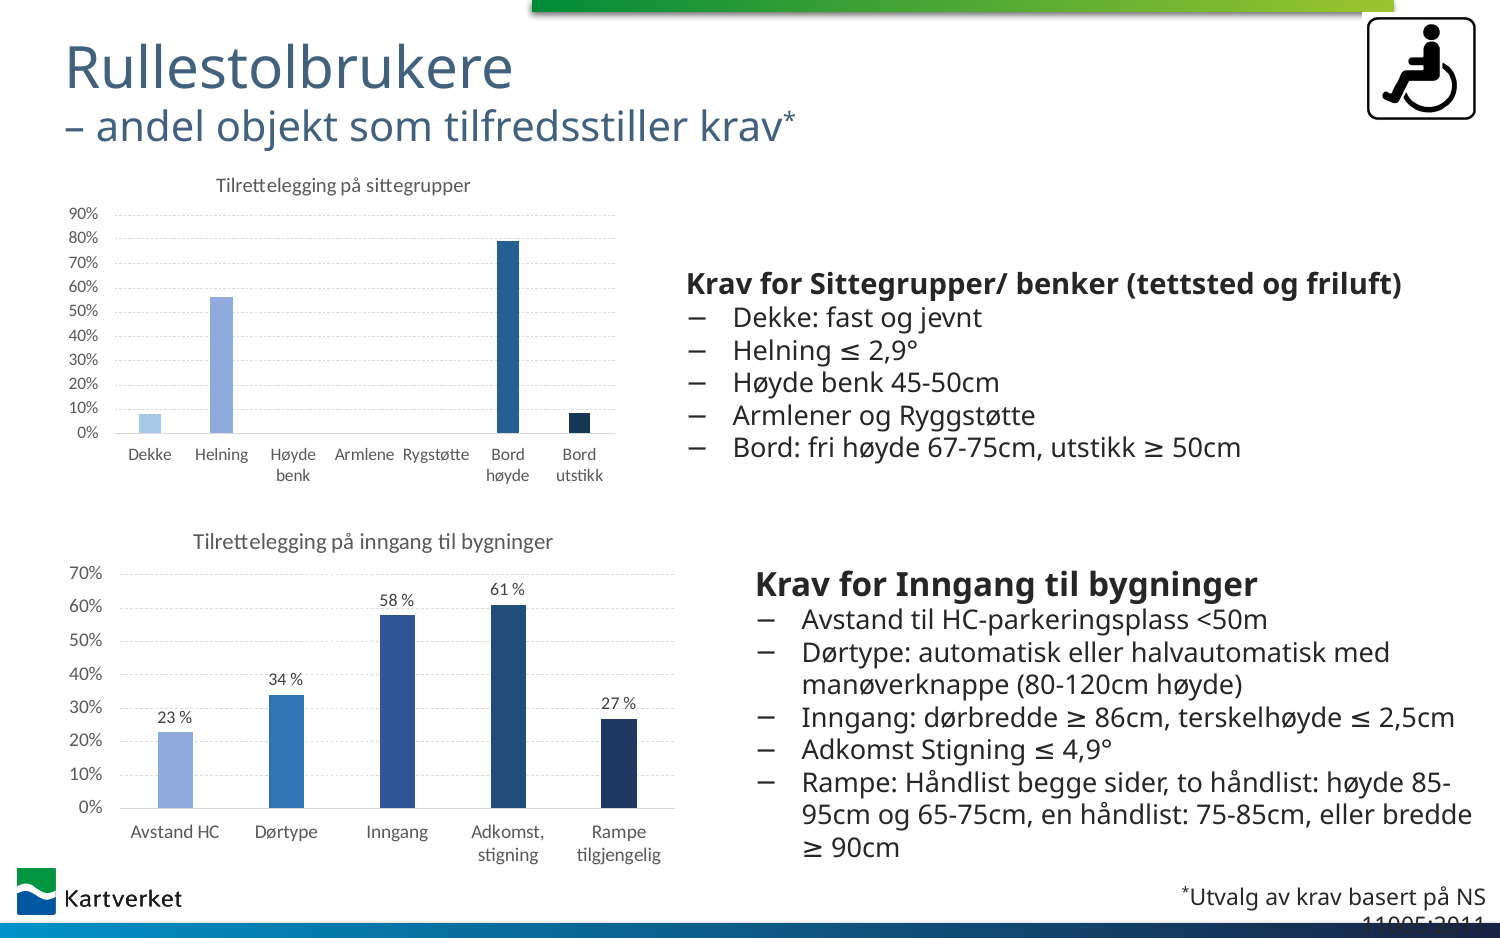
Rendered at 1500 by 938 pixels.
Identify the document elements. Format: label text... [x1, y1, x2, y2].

picture [1362, 12, 1481, 126]
text_box Krav for Inngang til bygninger Avstand til HC-parkeringsplass <50m Dørtype: automatisk eller halvautomatisk med manøverknappe (80-120cm høyde) Inngang: dørbredde ≥ 86cm, terskelhøyde ≤ 2,5cm Adkomst Stigning ≤ 4,9° Rampe: Håndlist begge sider, to håndlist: høyde 85-95cm og 65-75cm, en håndlist: 75-85cm, eller bredde ≥ 90cm [740, 555, 1491, 870]
picture [62, 520, 685, 874]
picture [62, 166, 625, 492]
text_box Rullestolbrukere – andel objekt som tilfredsstiller krav* [49, 25, 1431, 158]
text_box *Utvalg av krav basert på NS 11005:2011 [1068, 873, 1500, 938]
text_box Krav for Sittegrupper/ benker (tettsted og friluft) Dekke: fast og jevnt Helning ≤ 2,9° Høyde benk 45-50cm Armlener og Ryggstøtte Bord: fri høyde 67-75cm, utstikk ≥ 50cm [670, 258, 1418, 471]
